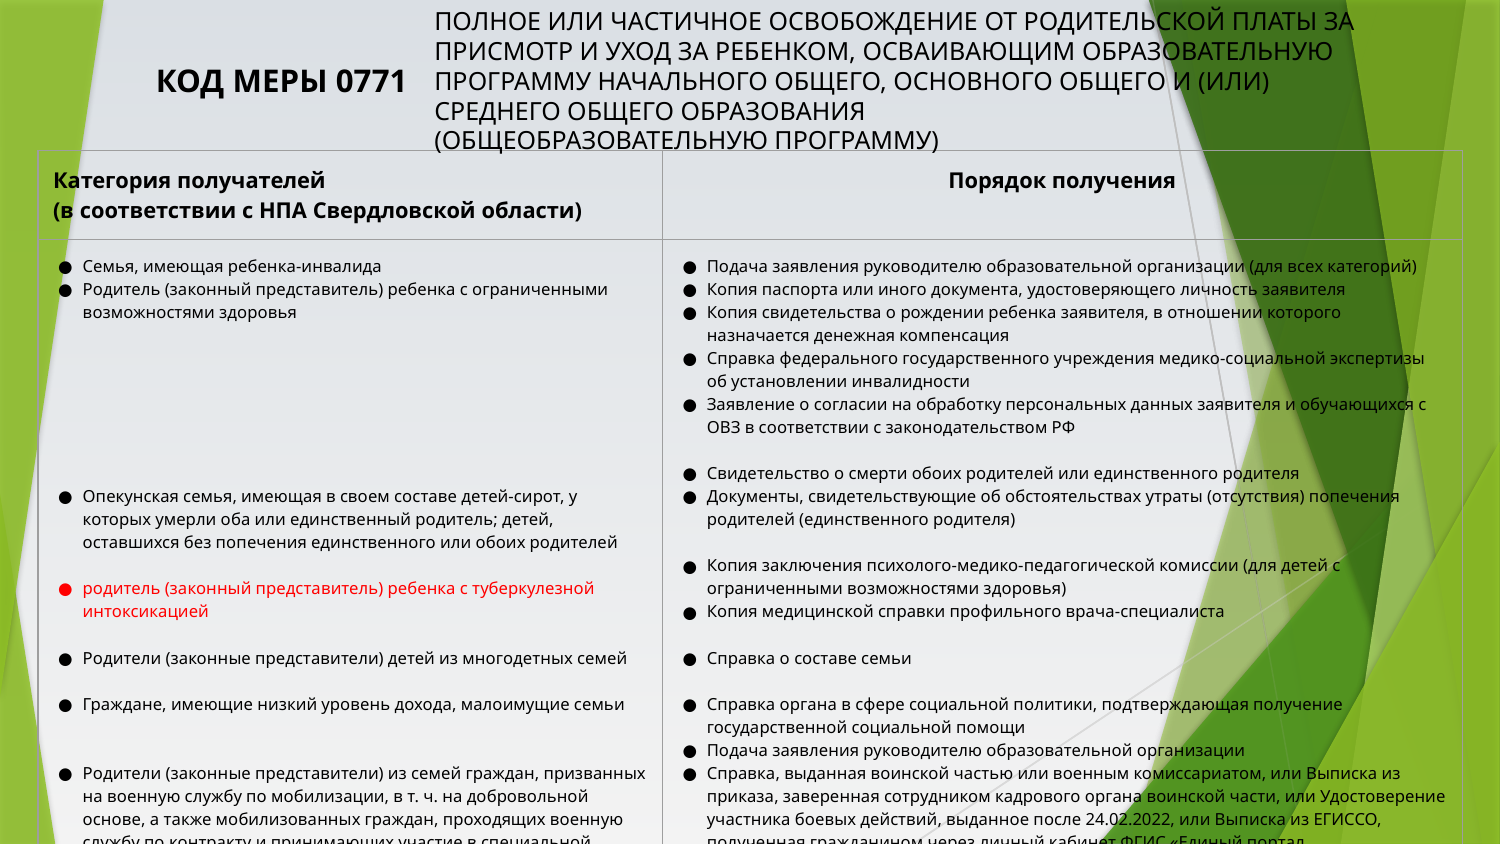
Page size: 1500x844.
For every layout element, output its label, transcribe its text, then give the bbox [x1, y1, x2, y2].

text_box Полное или частичное освобождение от родительской платы за присмотр и уход за ребенком, осваивающим образовательную программу начального общего, основного общего и (или) среднего общего образования (общеобразовательную программу) [424, 21, 1368, 138]
table_header Категория получателей (в соответствии с НПА Свердловской области) [39, 151, 662, 239]
table_header Порядок получения [663, 151, 1462, 239]
text_box КОД МЕРЫ 0771 [107, 21, 424, 138]
table_cell Подача заявления руководителю образовательной организации (для всех категорий) Копия паспорта или иного документа, удостоверяющего личность заявителя Копия свидетельства о рождении ребенка заявителя, в отношении которого назначается денежная компенсация Справка федерального государственного учреждения медико-социальной экспертизы об установлении инвалидности Заявление о согласии на обработку персональных данных заявителя и обучающихся с ОВЗ в соответствии с законодательством РФ Свидетельство о смерти обоих родителей или единственного родителя Документы, свидетельствующие об обстоятельствах утраты (отсутствия) попечения родителей (единственного родителя) Копия заключения психолого-медико-педагогической комиссии (для детей с ограниченными возможностями здоровья) Копия медицинской справки профильного врача-специалиста Справка о составе семьи Справка органа в сфере социальной политики, подтверждающая получение государственной социальной помощи Подача заявления руководителю образовательной организации Справка, выданная воинской частью или военным комиссариатом, или Выписка из приказа, заверенная сотрудником кадрового органа воинской части, или Удостоверение участника боевых действий, выданное после 24.02.2022, или Выписка из ЕГИССО, полученная гражданином через личный кабинет ФГИС «Единый портал государственных и муниципальных услуг(функций)« (портал «Госуслуги»), об установлении семье гражданина (ребенку гражданина) МСЗ в связи с его мобилизацией (письмо Министерства от 19.12.2022 № 02-01-82/16646 «О документах –основаниях предоставления МСЗ в сфере образования») [663, 240, 1462, 844]
table_cell Семья, имеющая ребенка-инвалида Родитель (законный представитель) ребенка с ограниченными возможностями здоровья Опекунская семья, имеющая в своем составе детей-сирот, у которых умерли оба или единственный родитель; детей, оставшихся без попечения единственного или обоих родителей родитель (законный представитель) ребенка с туберкулезной интоксикацией Родители (законные представители) детей из многодетных семей Граждане, имеющие низкий уровень дохода, малоимущие семьи Родители (законные представители) из семей граждан, призванных на военную службу по мобилизации, в т. ч. на добровольной основе, а также мобилизованных граждан, проходящих военную службу по контракту и принимающих участие в специальной военной операции [39, 240, 662, 844]
